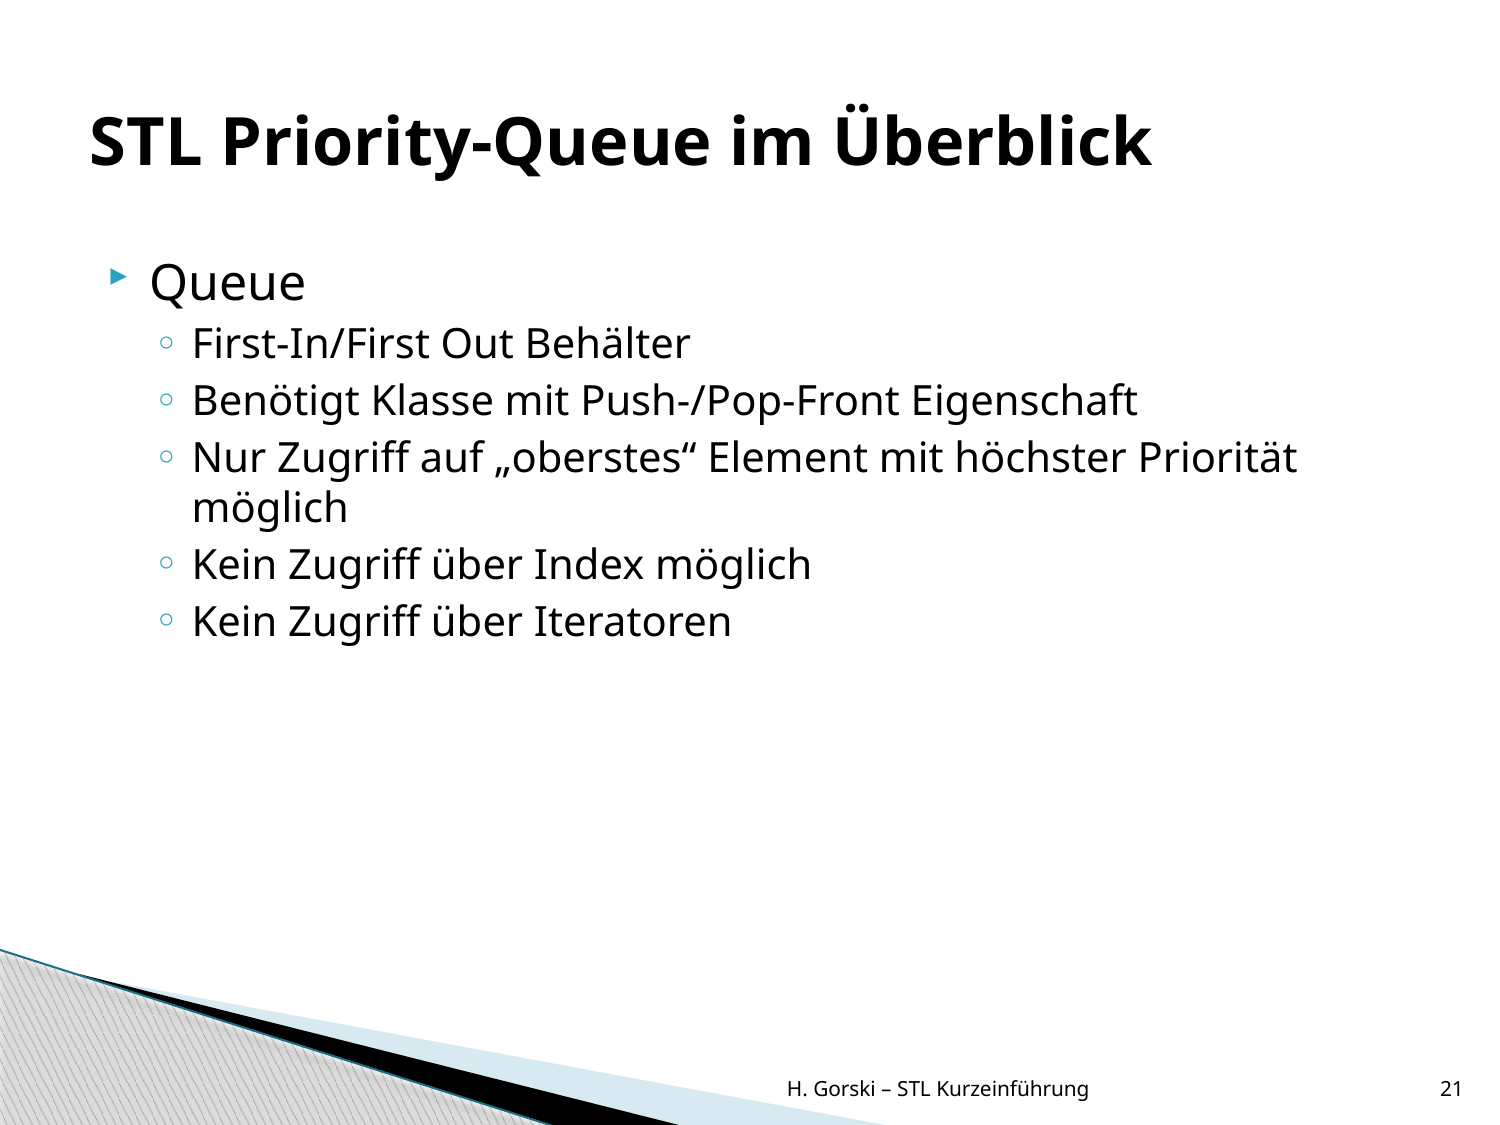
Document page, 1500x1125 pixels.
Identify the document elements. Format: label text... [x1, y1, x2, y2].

footer H. Gorski – STL Kurzeinführung [718, 1051, 1105, 1112]
list Queue First-In/First Out Behälter Benötigt Klasse mit Push-/Pop-Front Eigenschaft Nur Zugriff auf „oberstes“ Element mit höchster Priorität möglich Kein Zugriff über Index möglich Kein Zugriff über Iteratoren [75, 243, 1425, 986]
title STL Priority-Queue im Überblick [75, 45, 1425, 233]
slide_number 21 [1418, 1051, 1479, 1112]
